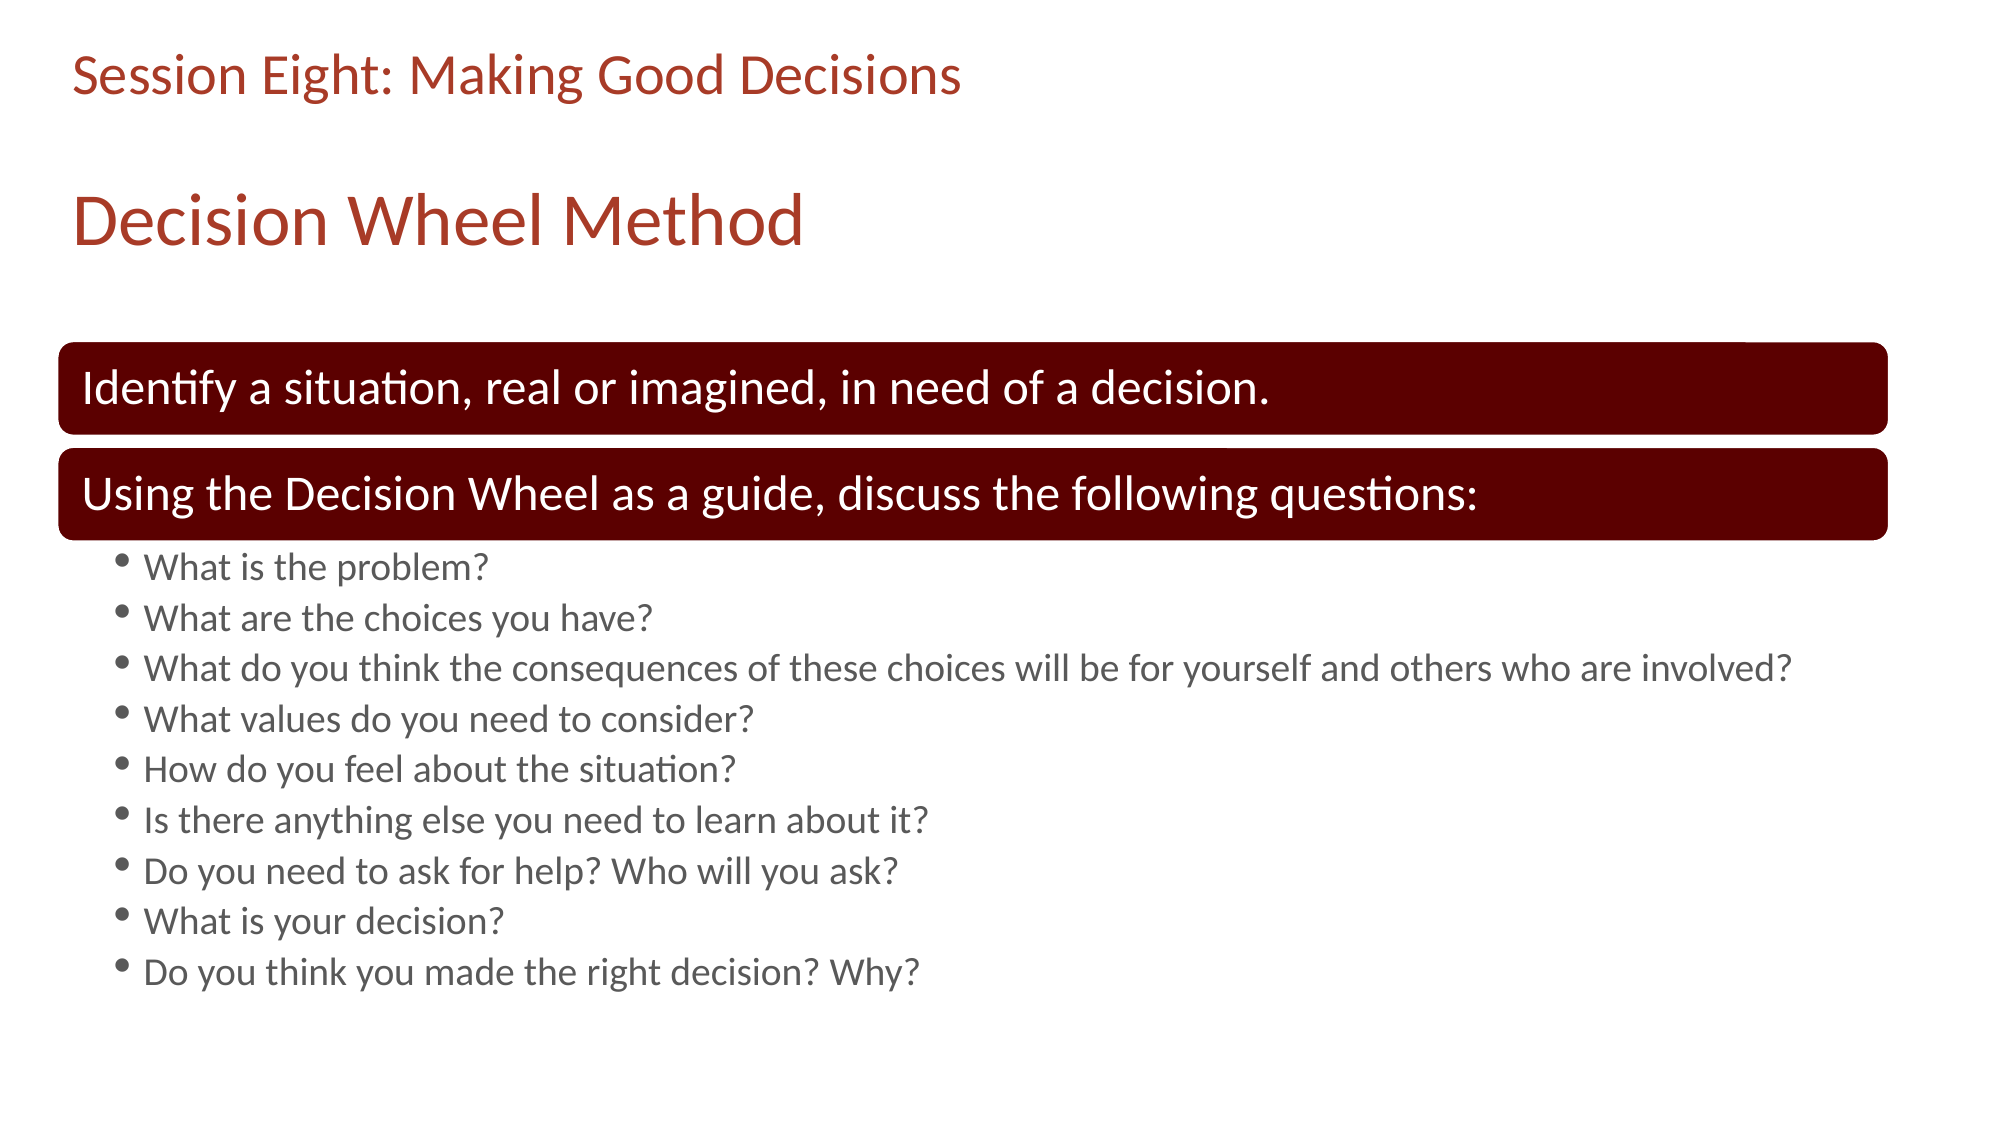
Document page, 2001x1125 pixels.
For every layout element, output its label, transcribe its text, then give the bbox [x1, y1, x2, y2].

title Session Eight: Making Good Decisions [57, 36, 1934, 124]
list Decision Wheel Method [57, 172, 1934, 270]
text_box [57, 318, 1889, 1045]
